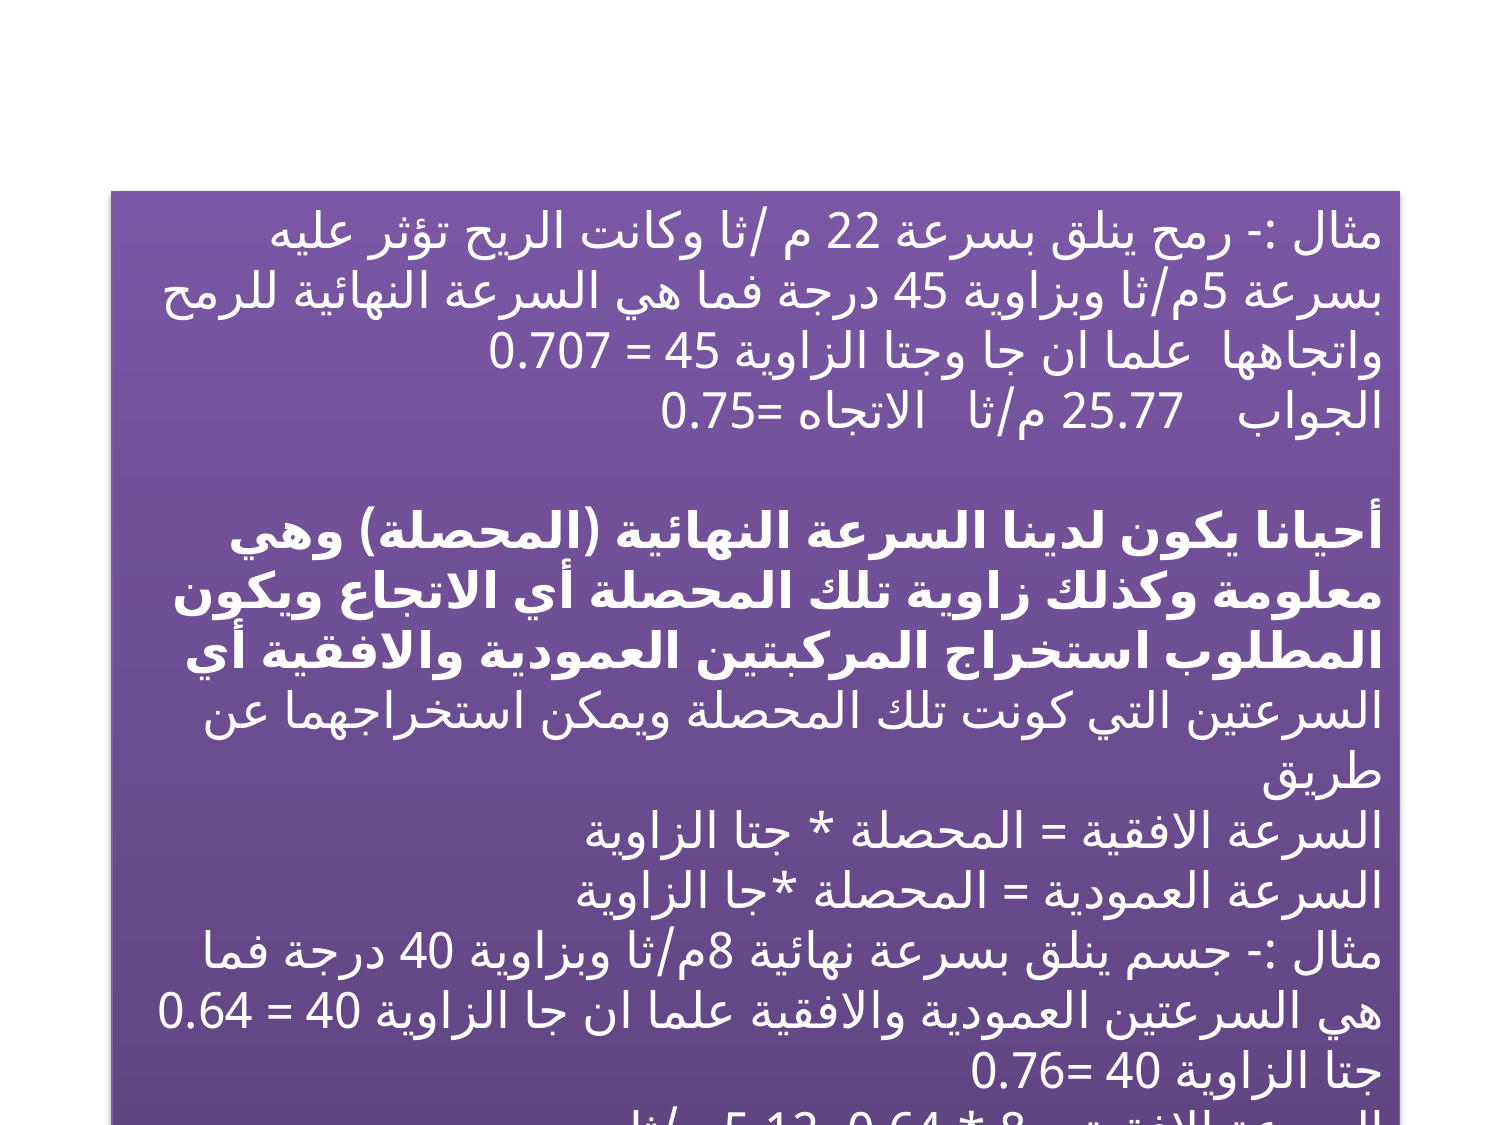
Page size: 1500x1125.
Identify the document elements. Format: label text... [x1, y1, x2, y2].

text_box مثال :- رمح ينلق بسرعة 22 م /ثا وكانت الريح تؤثر عليه بسرعة 5م/ثا وبزاوية 45 درجة فما هي السرعة النهائية للرمح واتجاهها علما ان جا وجتا الزاوية 45 = 0.707 الجواب 25.77 م/ثا الاتجاه =0.75 أحيانا يكون لدينا السرعة النهائية (المحصلة) وهي معلومة وكذلك زاوية تلك المحصلة أي الاتجاع ويكون المطلوب استخراج المركبتين العمودية والافقية أي السرعتين التي كونت تلك المحصلة ويمكن استخراجهما عن طريق السرعة الافقية = المحصلة * جتا الزاوية السرعة العمودية = المحصلة *جا الزاوية مثال :- جسم ينلق بسرعة نهائية 8م/ثا وبزاوية 40 درجة فما هي السرعتين العمودية والافقية علما ان جا الزاوية 40 = 0.64 جتا الزاوية 40 =0.76 السرعة الافقية = 8 * 0.64=5.12 م/ثا السرعة العمودية = 8 *0.76=6.08 م/ثا [111, 191, 1400, 1125]
